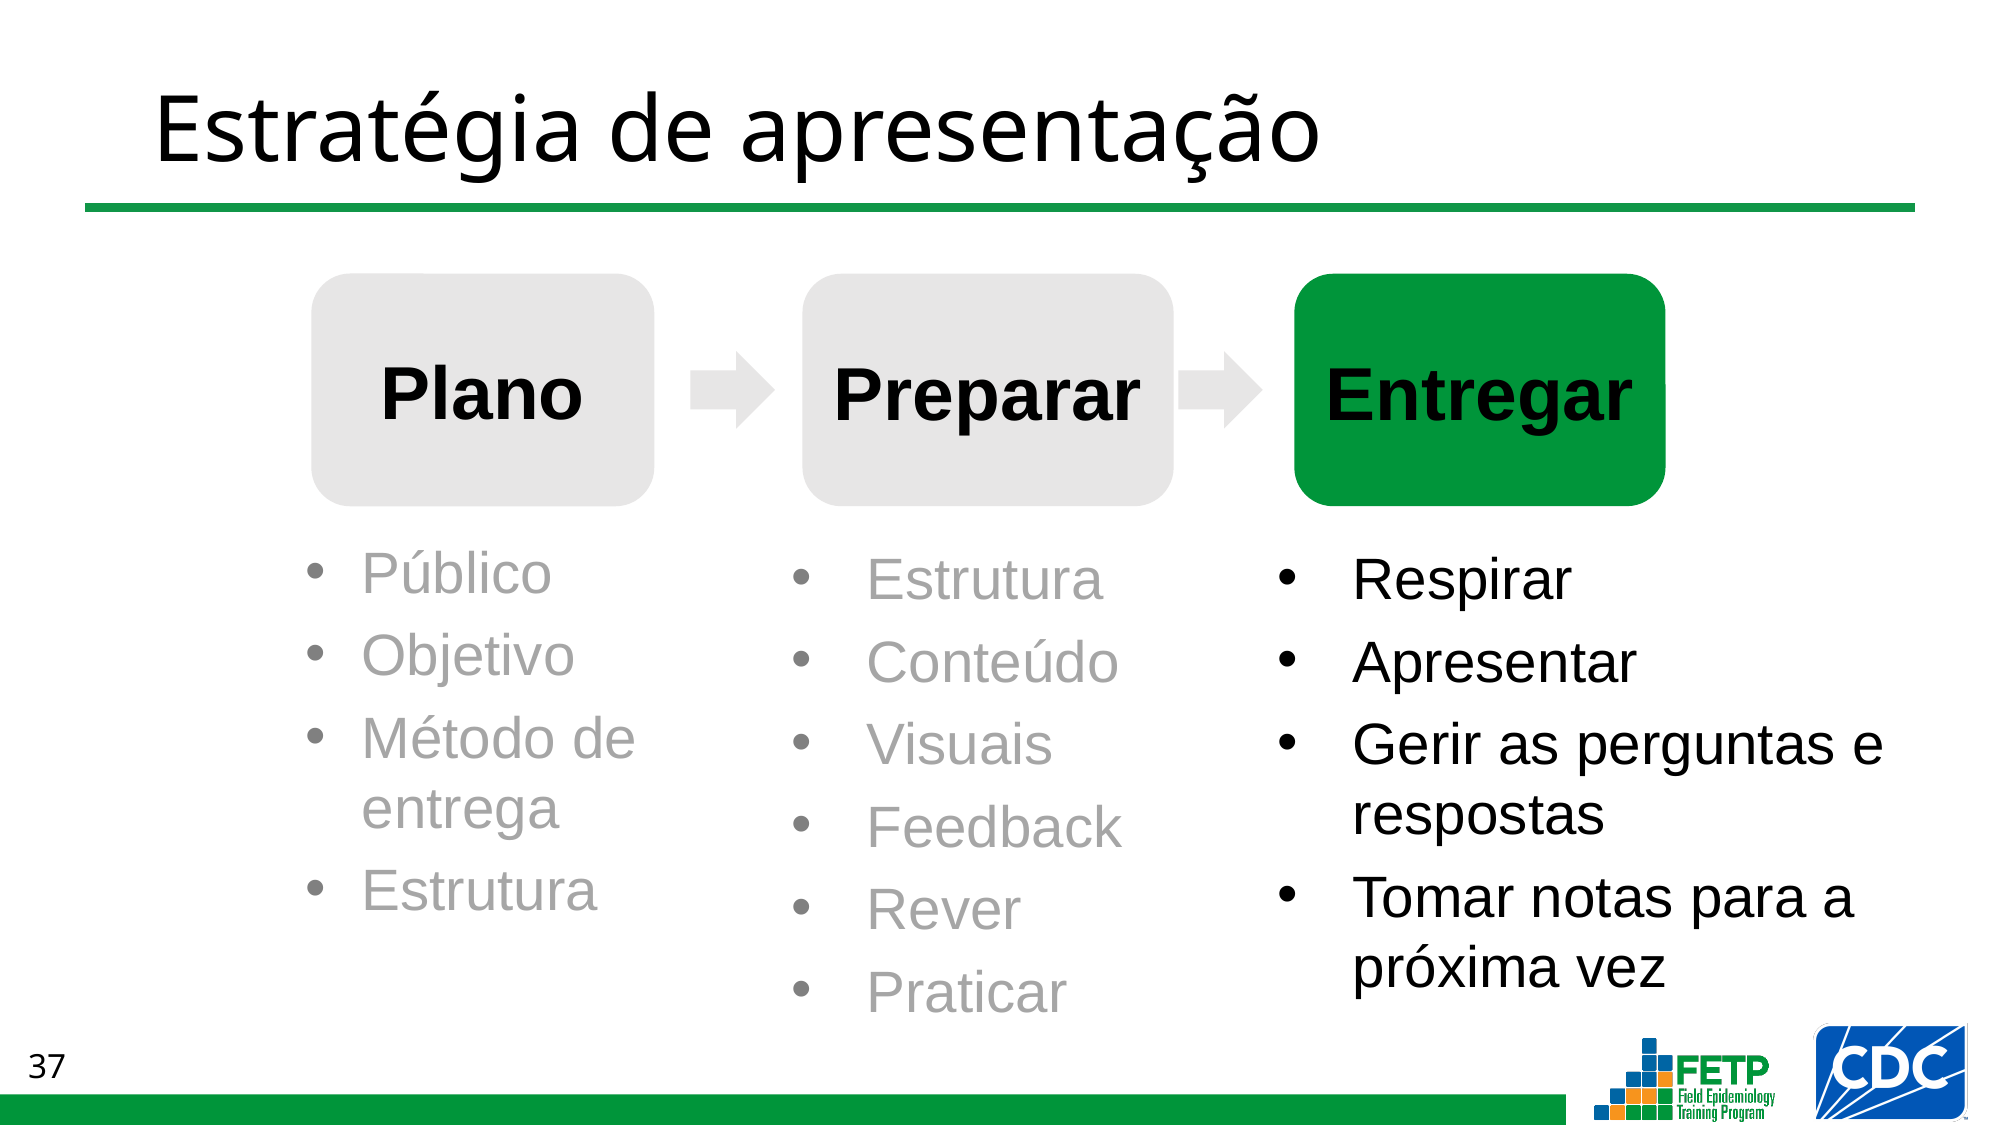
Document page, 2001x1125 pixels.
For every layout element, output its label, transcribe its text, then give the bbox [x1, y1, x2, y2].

text_box [1178, 351, 1263, 429]
text_box Público Objetivo Método de entrega Estrutura [290, 527, 655, 988]
text_box Respirar Apresentar Gerir as perguntas e respostas Tomar notas para a próxima vez [1262, 533, 1979, 1064]
title Estratégia de apresentação [137, 75, 1863, 207]
picture [1594, 1064, 1775, 1122]
text_box Preparar [802, 273, 1174, 507]
text_box Entregar [1294, 273, 1666, 507]
text_box [690, 351, 775, 429]
picture [1813, 1064, 1968, 1122]
text_box Plano [311, 273, 655, 507]
text_box Estrutura Conteúdo Visuais Feedback Rever Praticar [776, 533, 1179, 1089]
